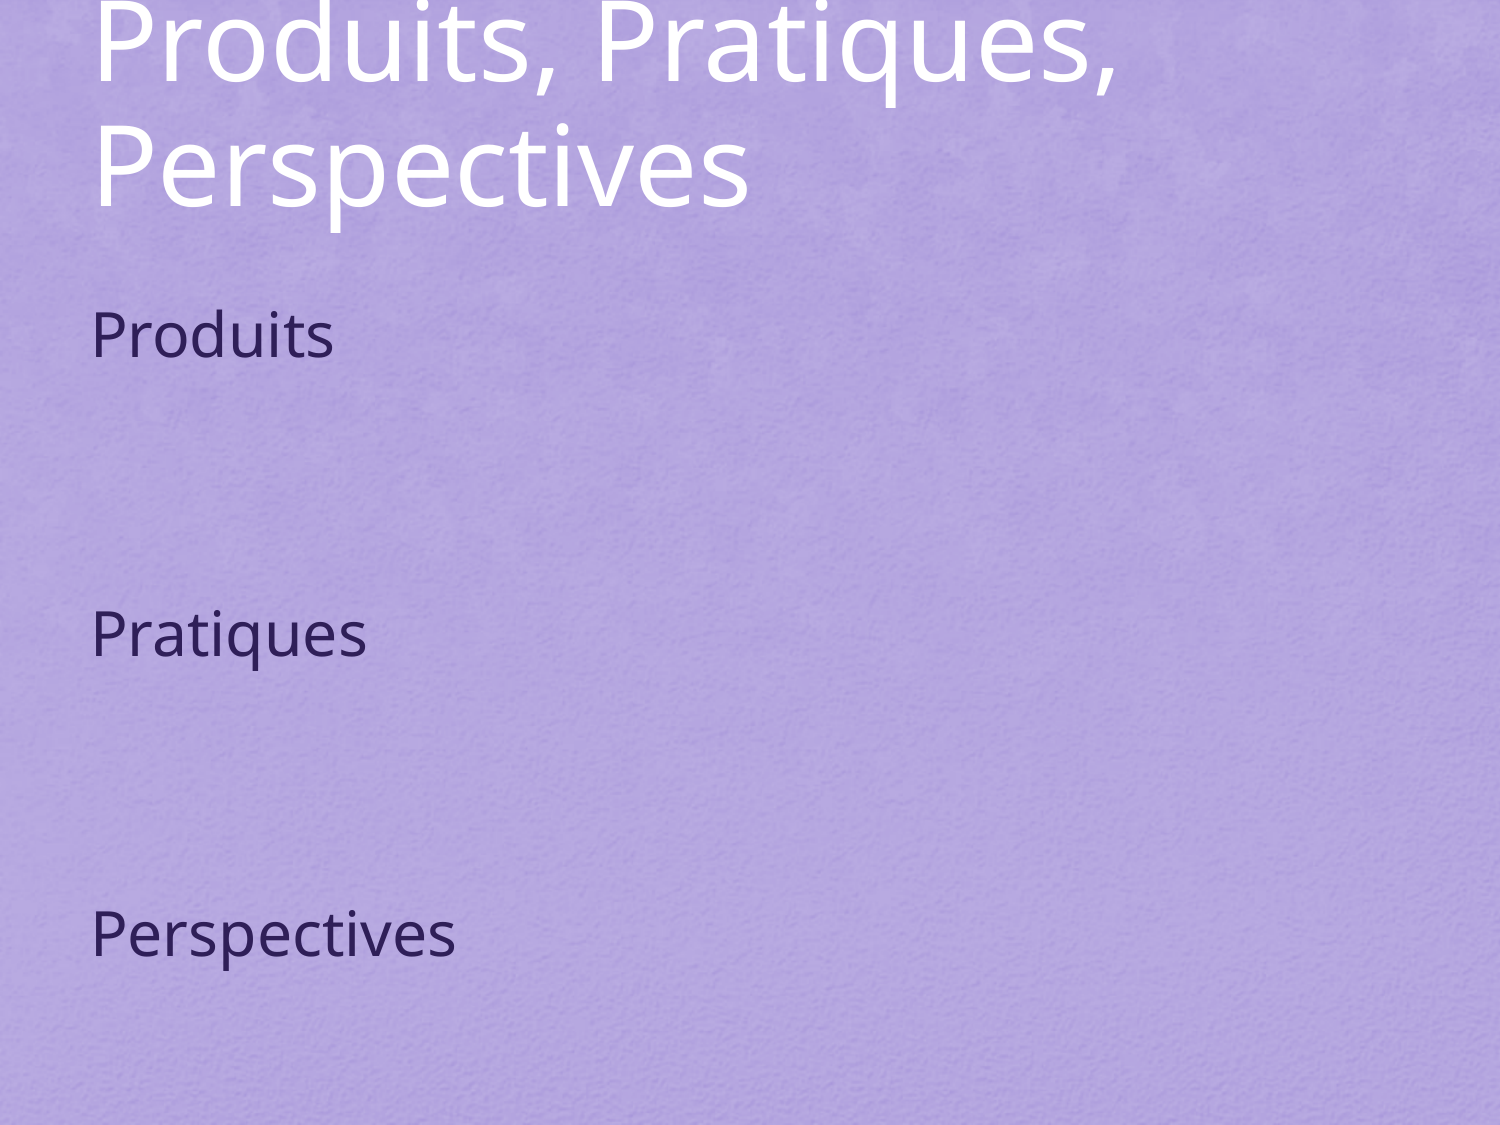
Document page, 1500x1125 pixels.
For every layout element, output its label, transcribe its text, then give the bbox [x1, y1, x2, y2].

list Produits Pratiques Perspectives [75, 279, 1425, 1074]
title Produits, Pratiques, Perspectives [75, 22, 1276, 244]
